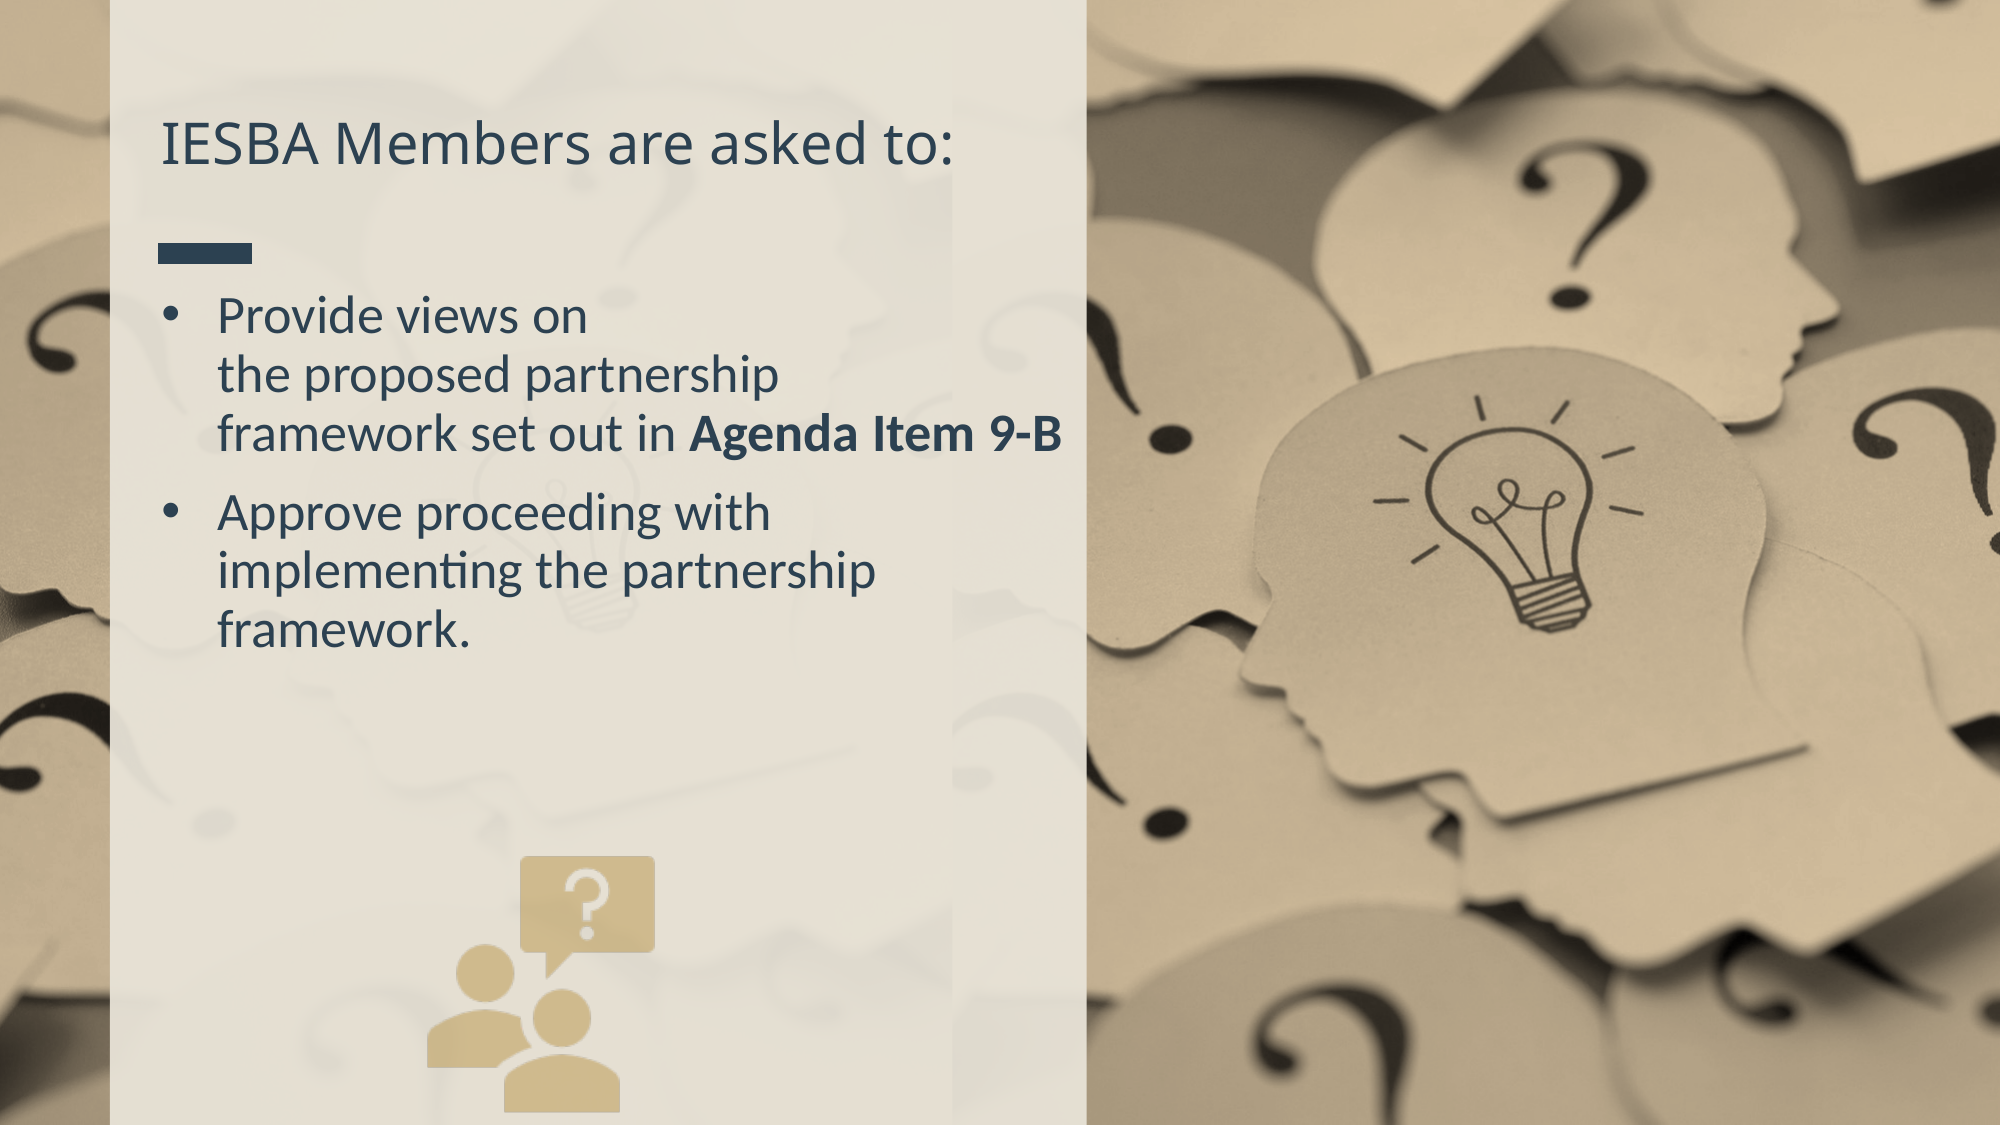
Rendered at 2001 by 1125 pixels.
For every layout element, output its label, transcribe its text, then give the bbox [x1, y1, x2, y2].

picture [387, 830, 695, 1125]
title IESBA Members are asked to: [146, 73, 1034, 185]
list Provide views on the proposed partnership framework set out in Agenda Item 9-B Approve proceeding with implementing the partnership framework. [146, 279, 1084, 1097]
